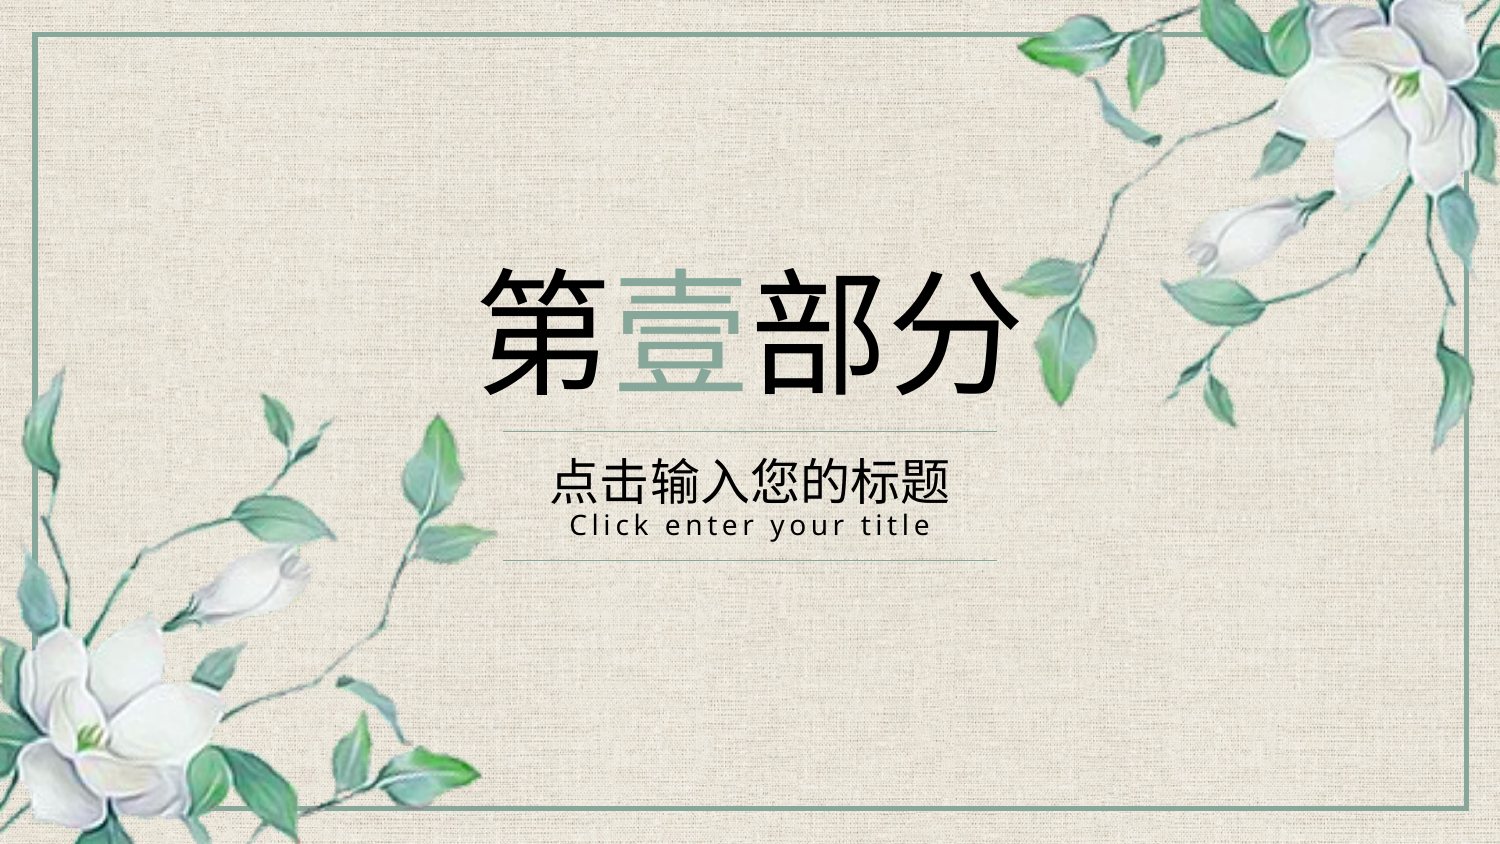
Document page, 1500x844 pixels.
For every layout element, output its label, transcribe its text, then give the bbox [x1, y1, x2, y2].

picture [0, 0, 1500, 844]
text_box [509, 432, 1468, 809]
text_box 点击输入您的标题 [535, 443, 965, 519]
text_box 第壹部分 [420, 240, 990, 420]
text_box [509, 420, 990, 431]
text_box [34, 33, 990, 361]
text_box Click enter your title [554, 500, 946, 549]
